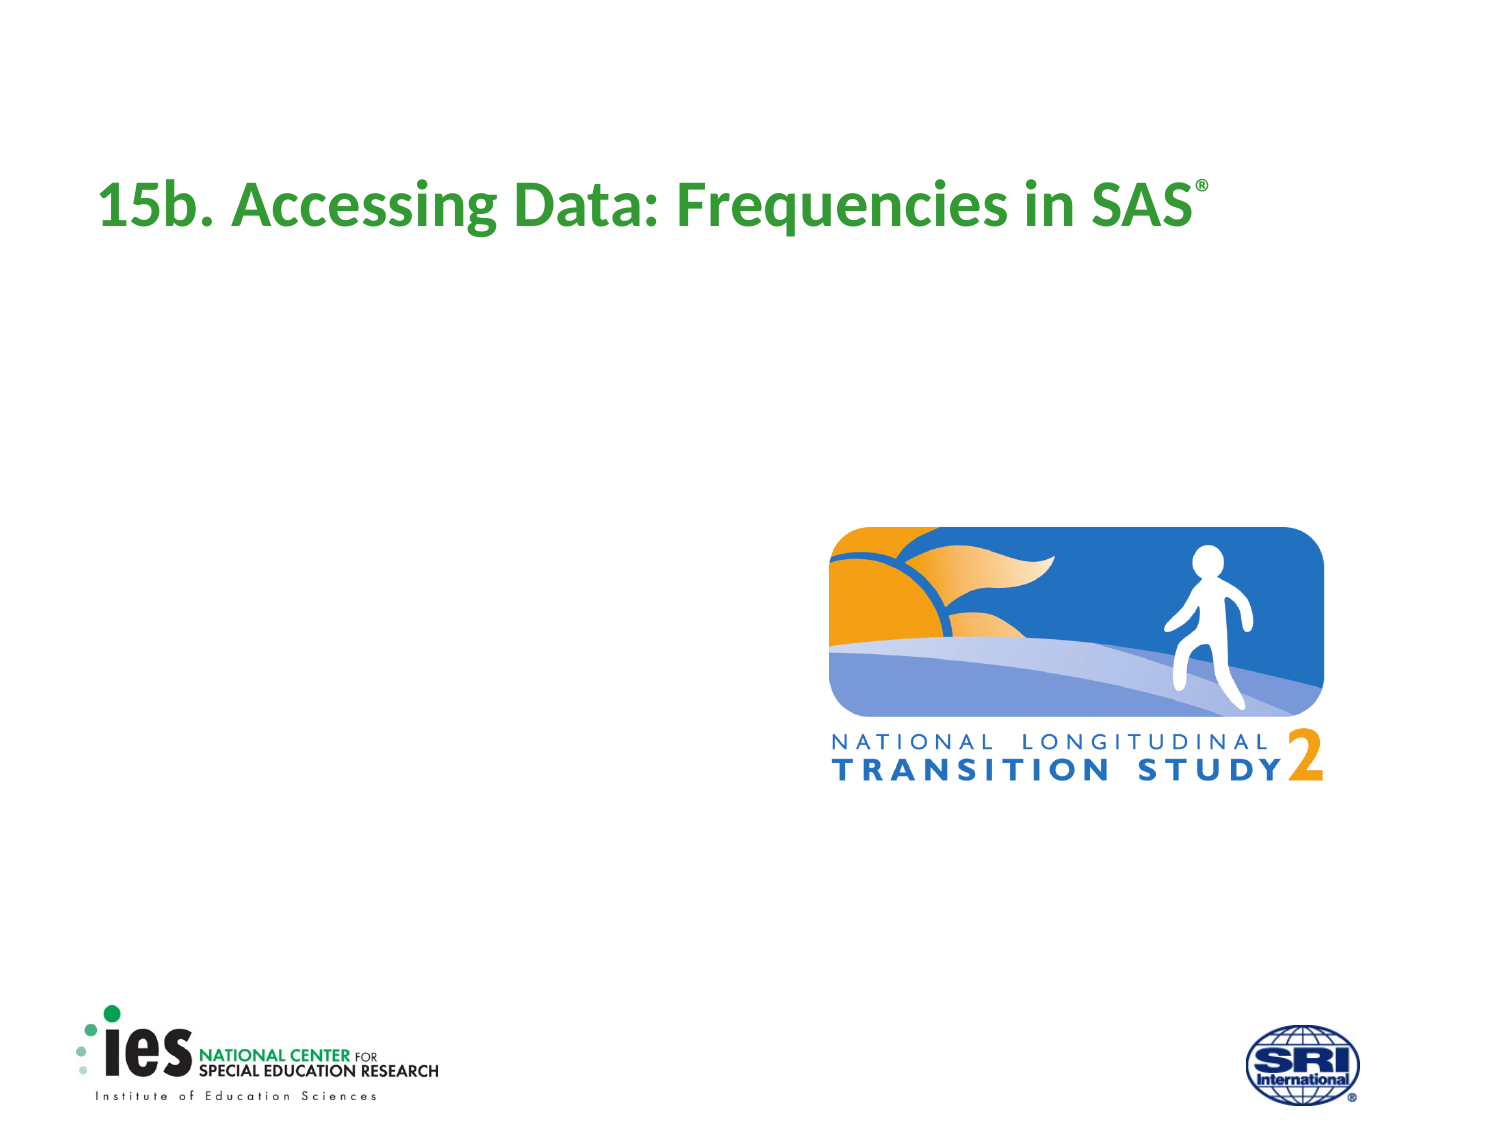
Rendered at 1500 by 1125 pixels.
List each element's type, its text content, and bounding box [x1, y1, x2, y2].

picture [76, 1005, 438, 1100]
picture [1246, 1025, 1360, 1106]
title 15b. Accessing Data: Frequencies in SAS® [80, 25, 1500, 376]
picture [829, 524, 1325, 781]
